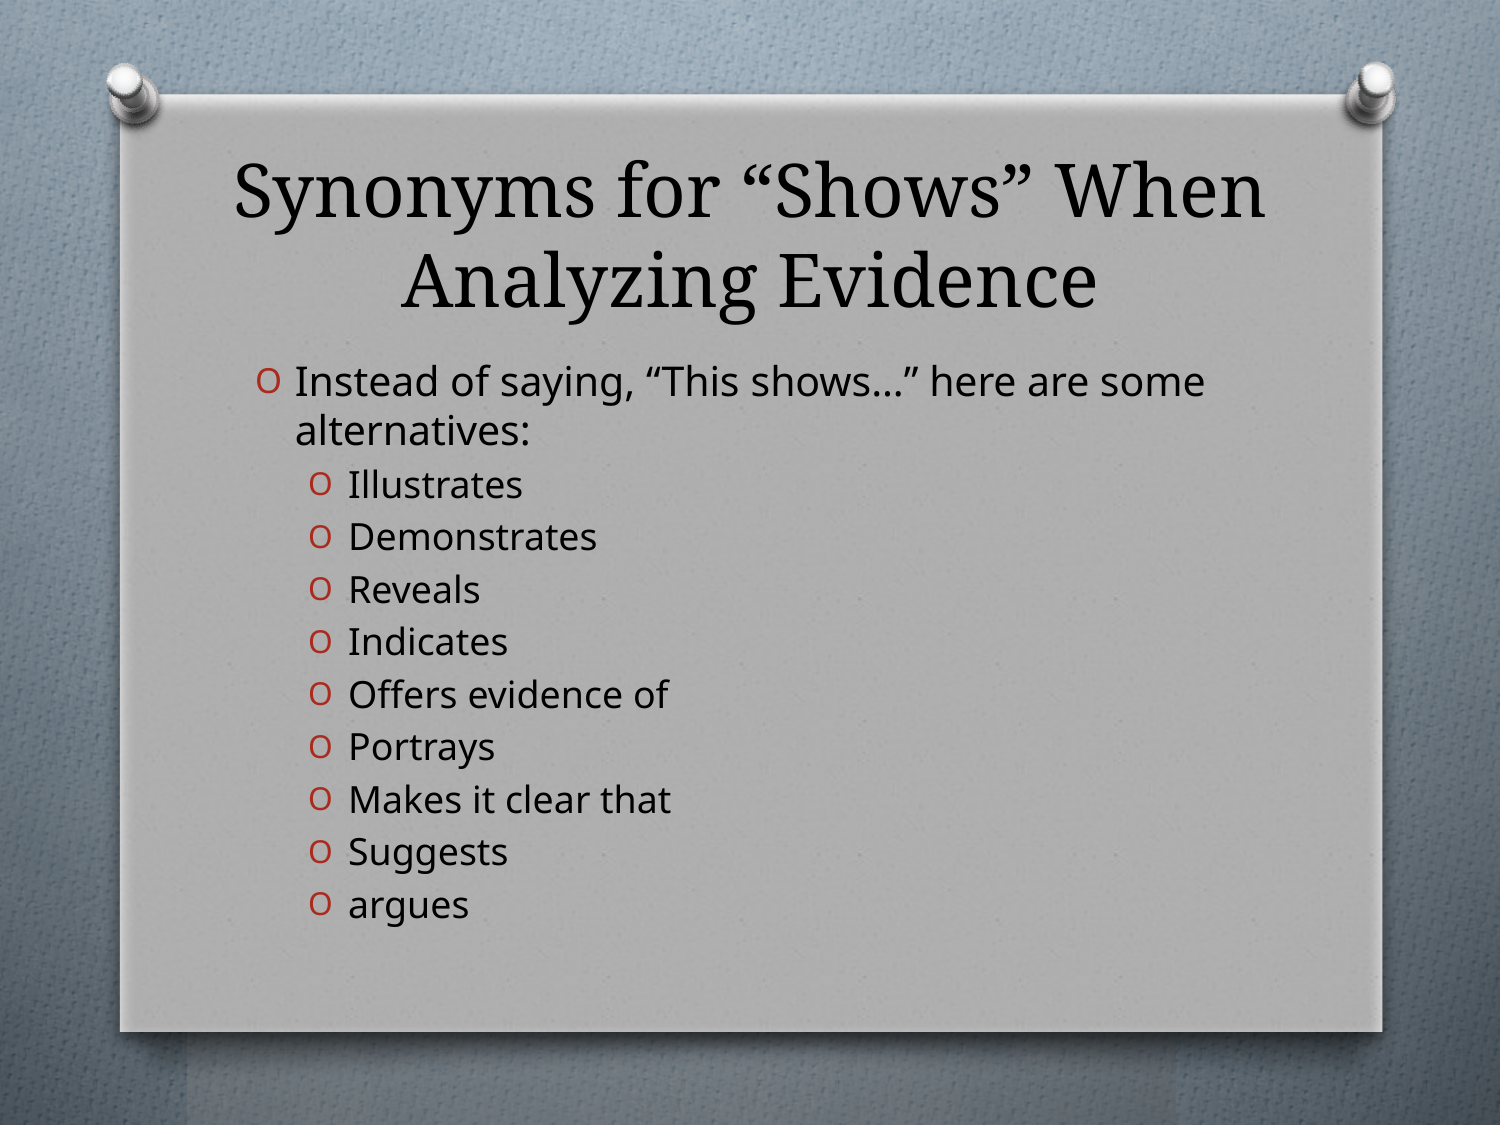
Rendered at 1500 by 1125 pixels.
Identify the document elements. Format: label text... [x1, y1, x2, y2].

list Instead of saying, “This shows…” here are some alternatives: Illustrates Demonstrates Reveals Indicates Offers evidence of Portrays Makes it clear that Suggests argues [240, 347, 1257, 939]
picture [75, 29, 198, 153]
title Synonyms for “Shows” When Analyzing Evidence [179, 134, 1323, 332]
picture [1317, 35, 1439, 156]
